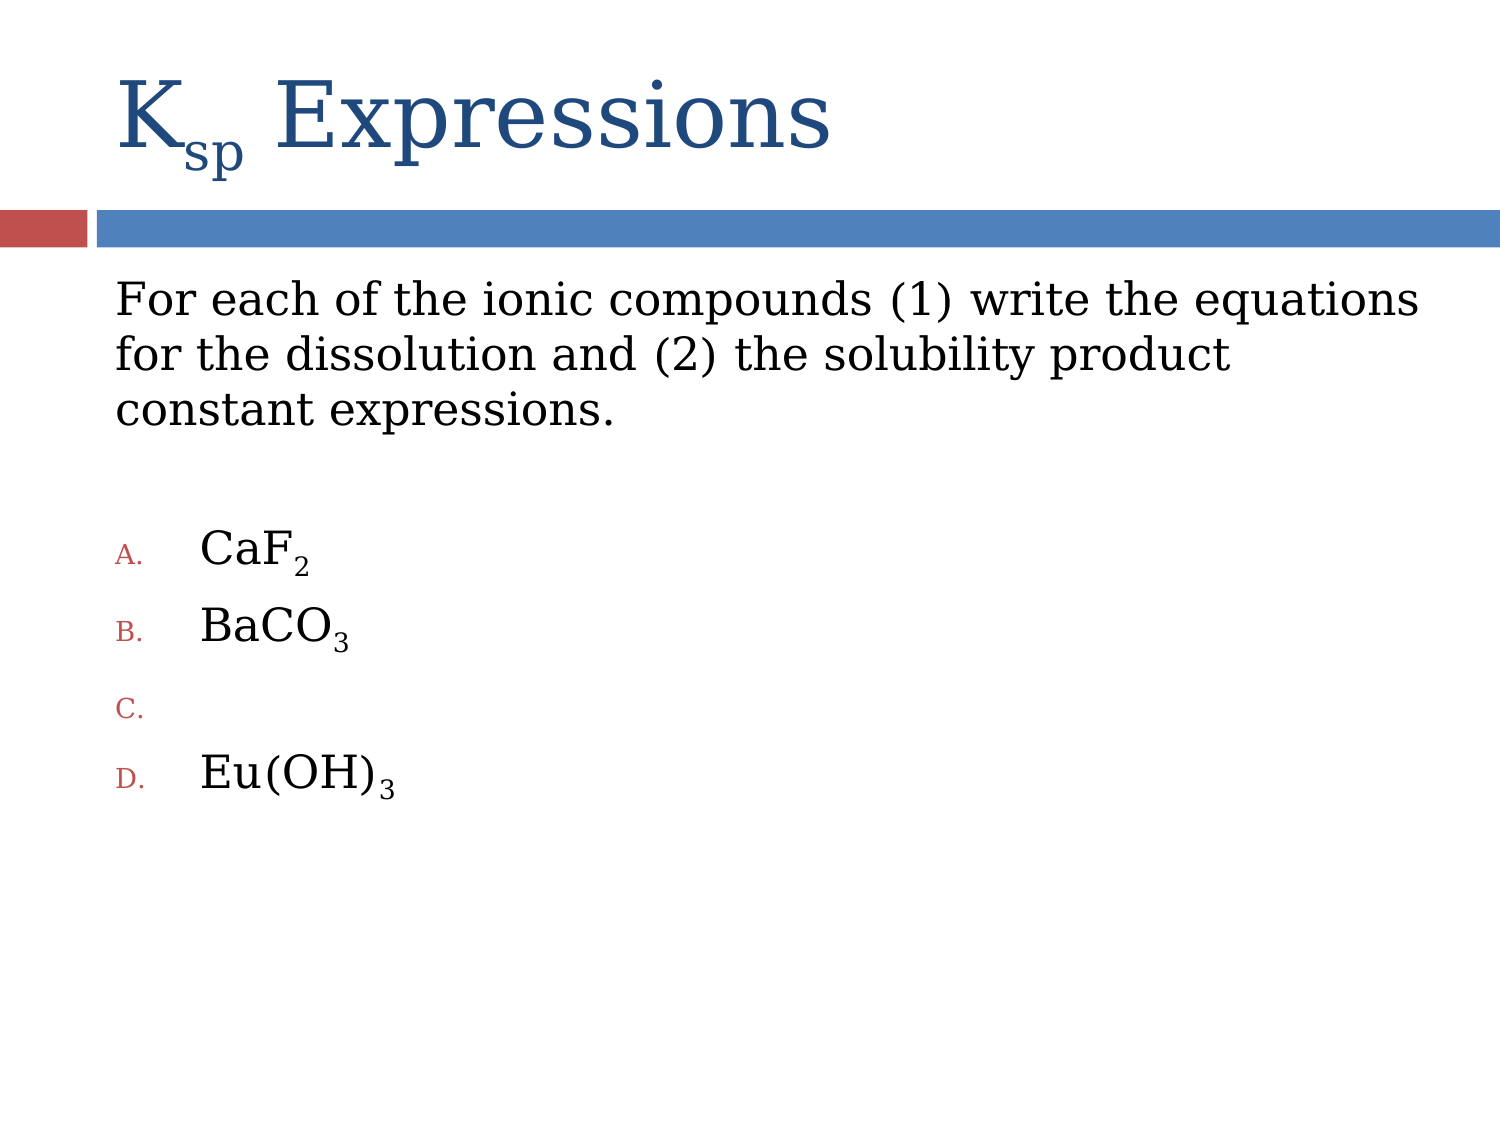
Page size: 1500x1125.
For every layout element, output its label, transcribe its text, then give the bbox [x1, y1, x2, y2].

title Ksp Expressions [100, 37, 1438, 200]
